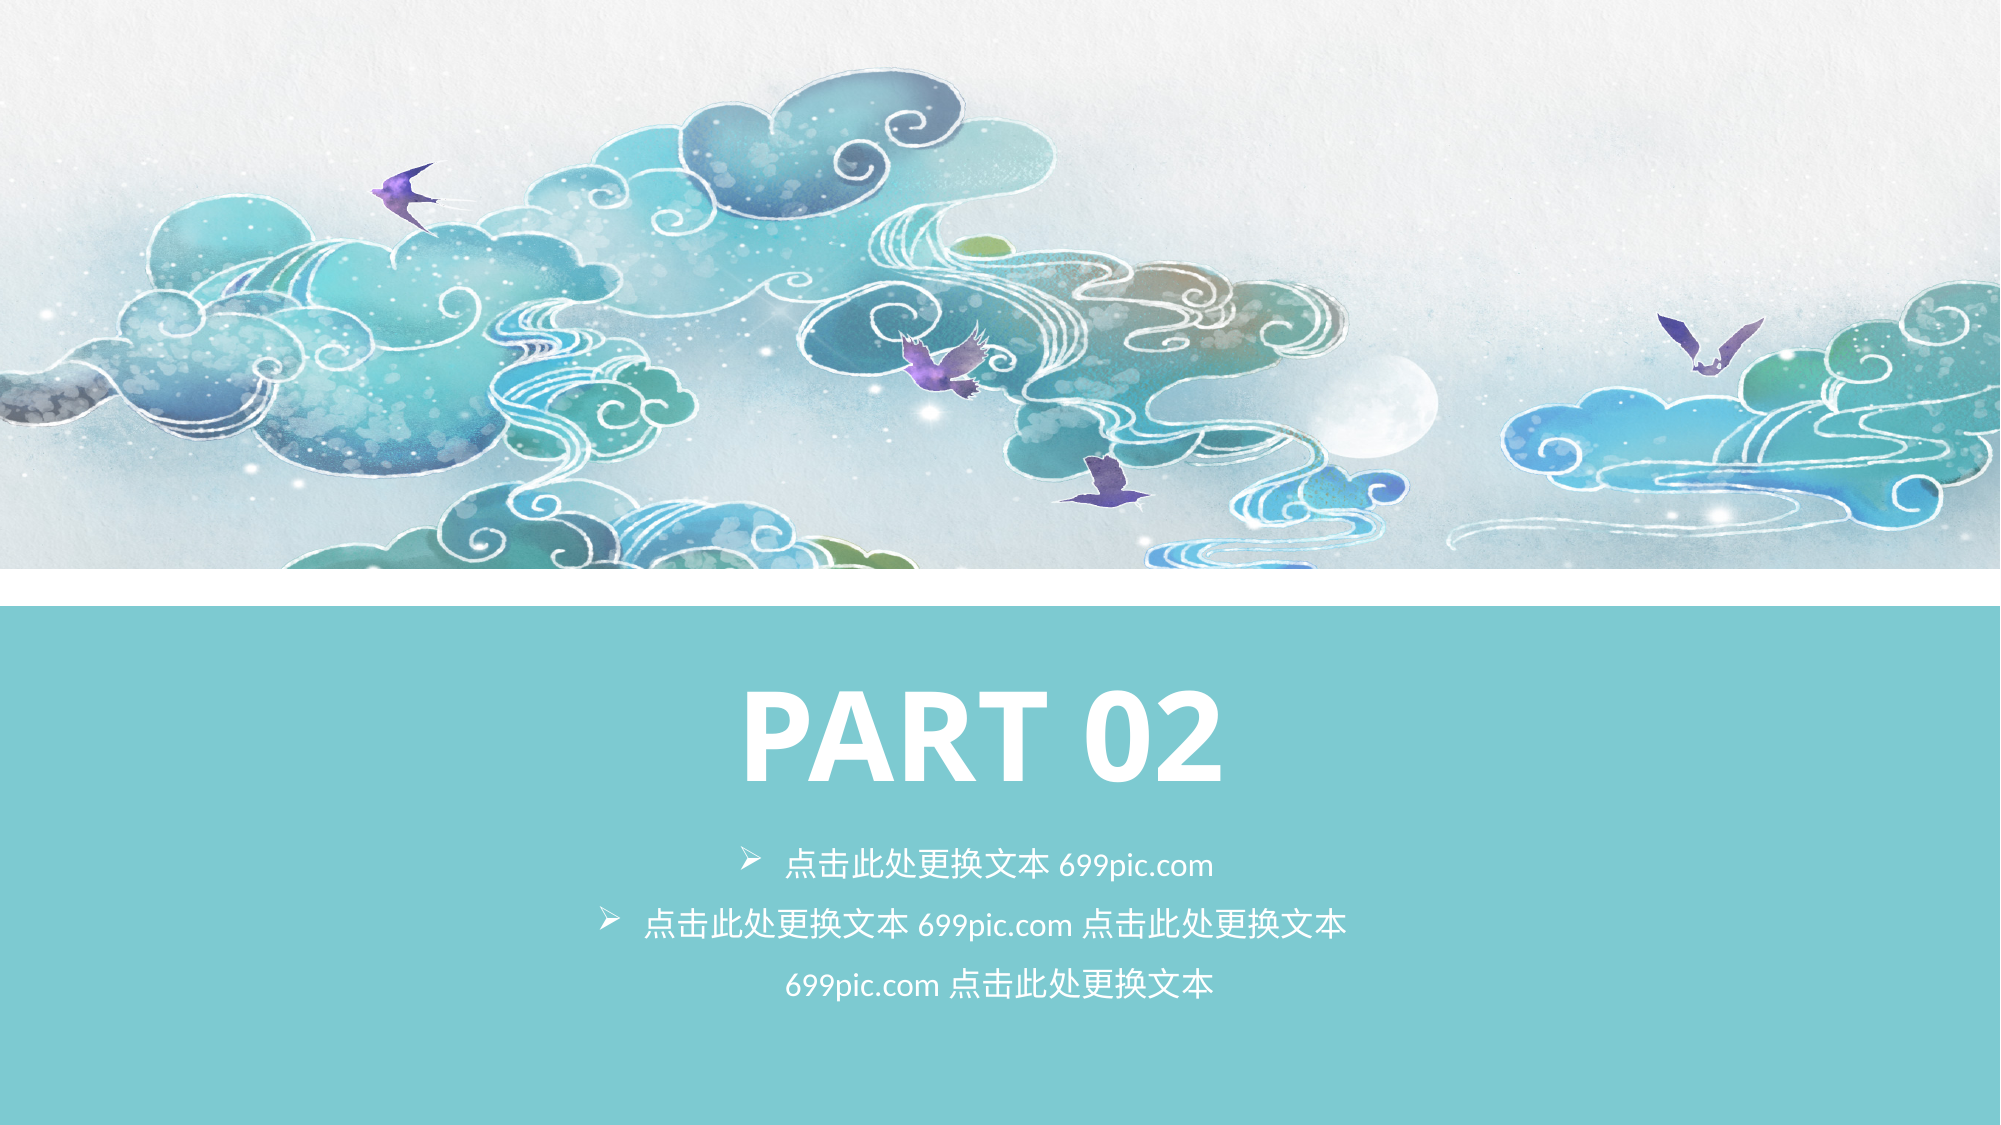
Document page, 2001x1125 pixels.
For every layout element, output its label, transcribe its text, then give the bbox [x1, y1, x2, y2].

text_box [0, 0, 2000, 606]
text_box PART 02 [721, 649, 1587, 814]
text_box 点击此处更换文本699pic.com 点击此处更换文本699pic.com点击此处更换文本699pic.com点击此处更换文本 [571, 815, 1381, 1010]
